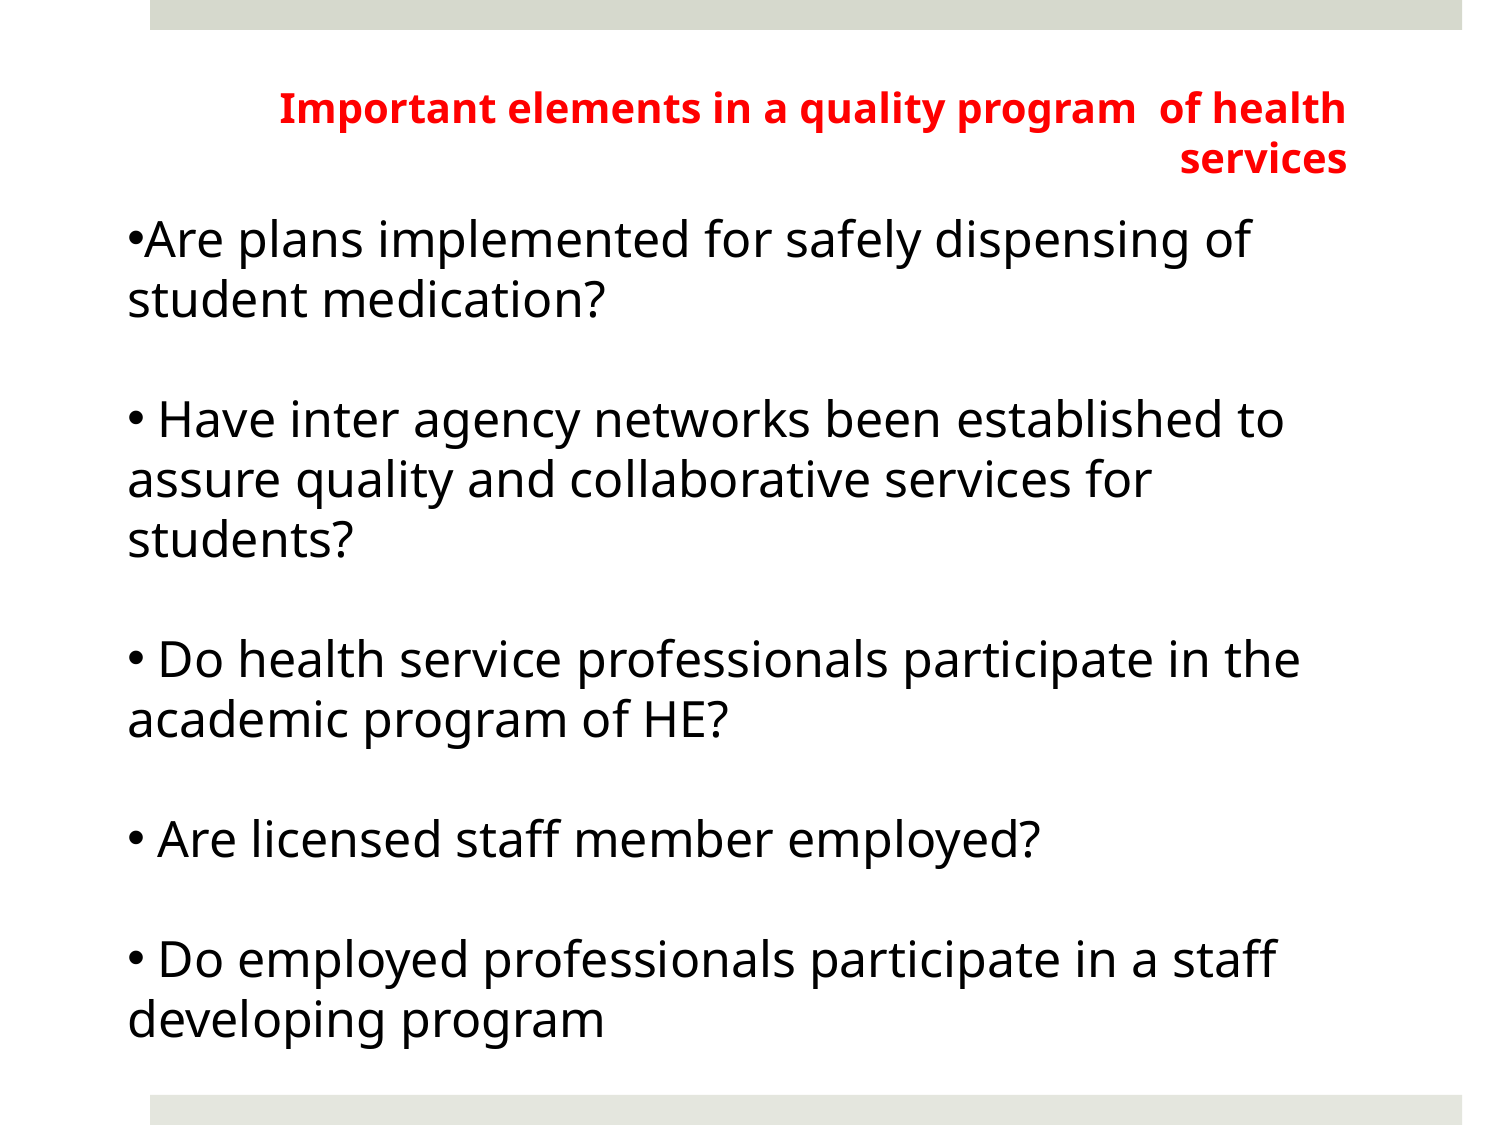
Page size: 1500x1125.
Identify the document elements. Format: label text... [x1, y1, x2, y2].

text_box Are plans implemented for safely dispensing of student medication? Have inter agency networks been established to assure quality and collaborative services for students? Do health service professionals participate in the academic program of HE? Are licensed staff member employed? Do employed professionals participate in a staff developing program [112, 199, 1400, 1055]
text_box Important elements in a quality program of health services [87, 74, 1363, 190]
